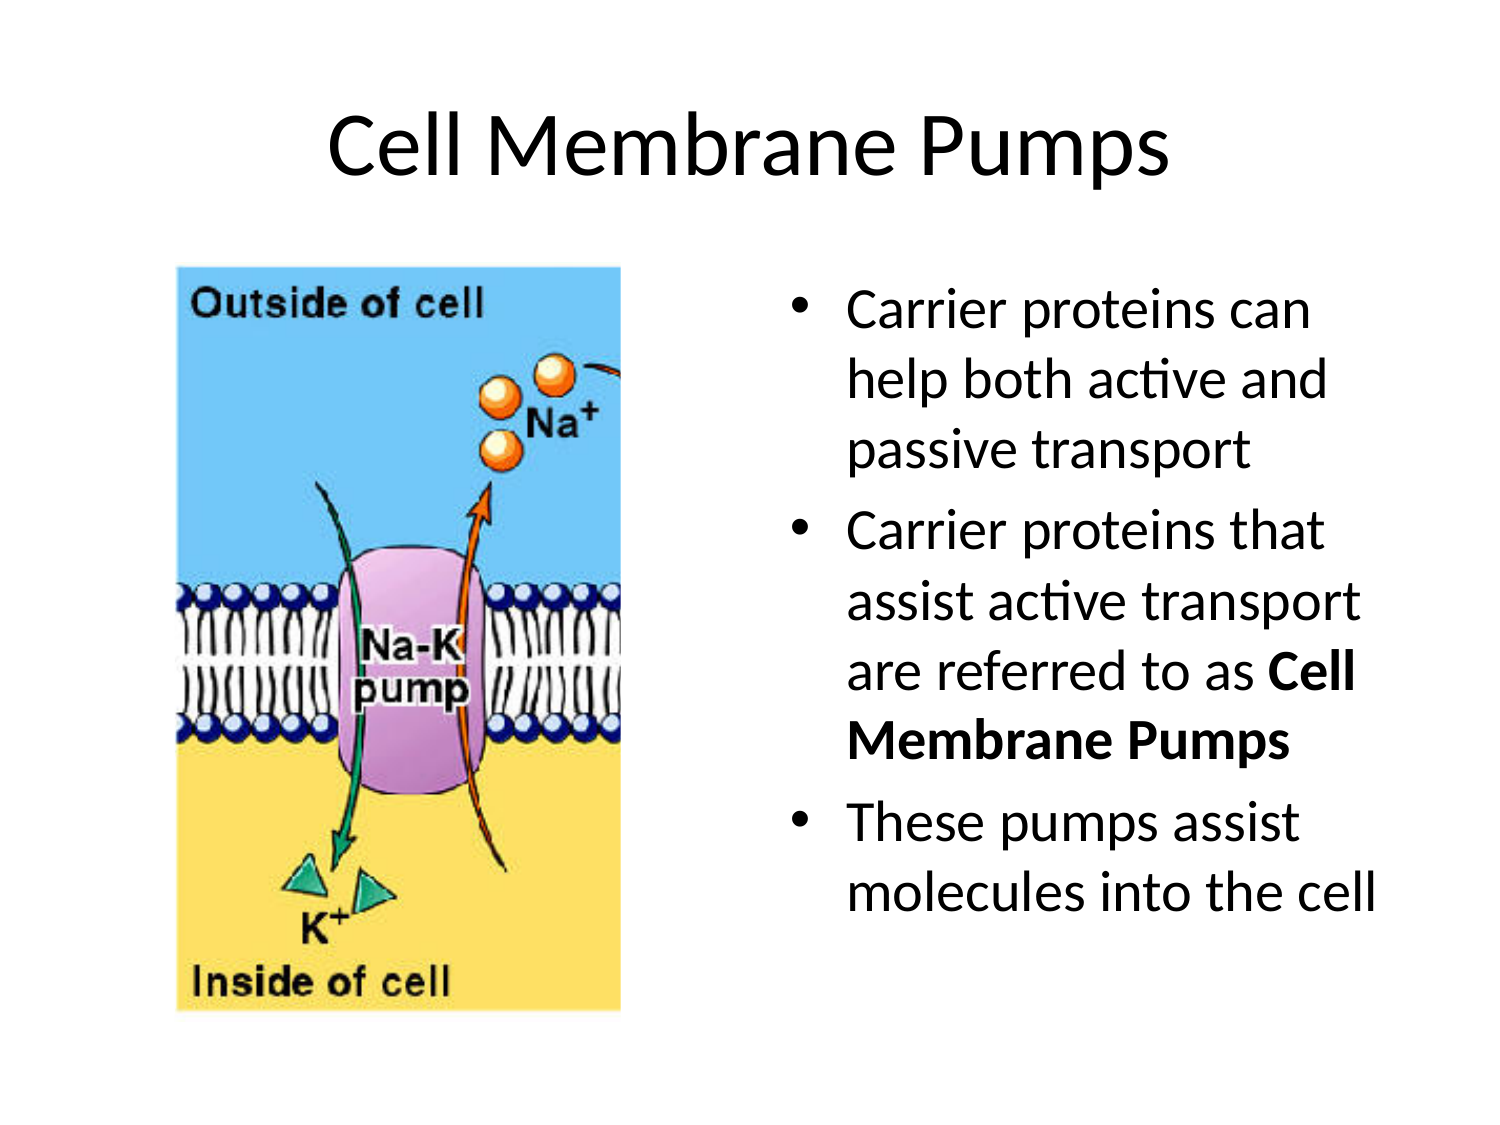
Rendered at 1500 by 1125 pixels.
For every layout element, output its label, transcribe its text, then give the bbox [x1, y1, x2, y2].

title Cell Membrane Pumps [75, 45, 1425, 233]
list Carrier proteins can help both active and passive transport Carrier proteins that assist active transport are referred to as Cell Membrane Pumps These pumps assist molecules into the cell [774, 262, 1438, 1005]
picture [174, 262, 621, 1023]
